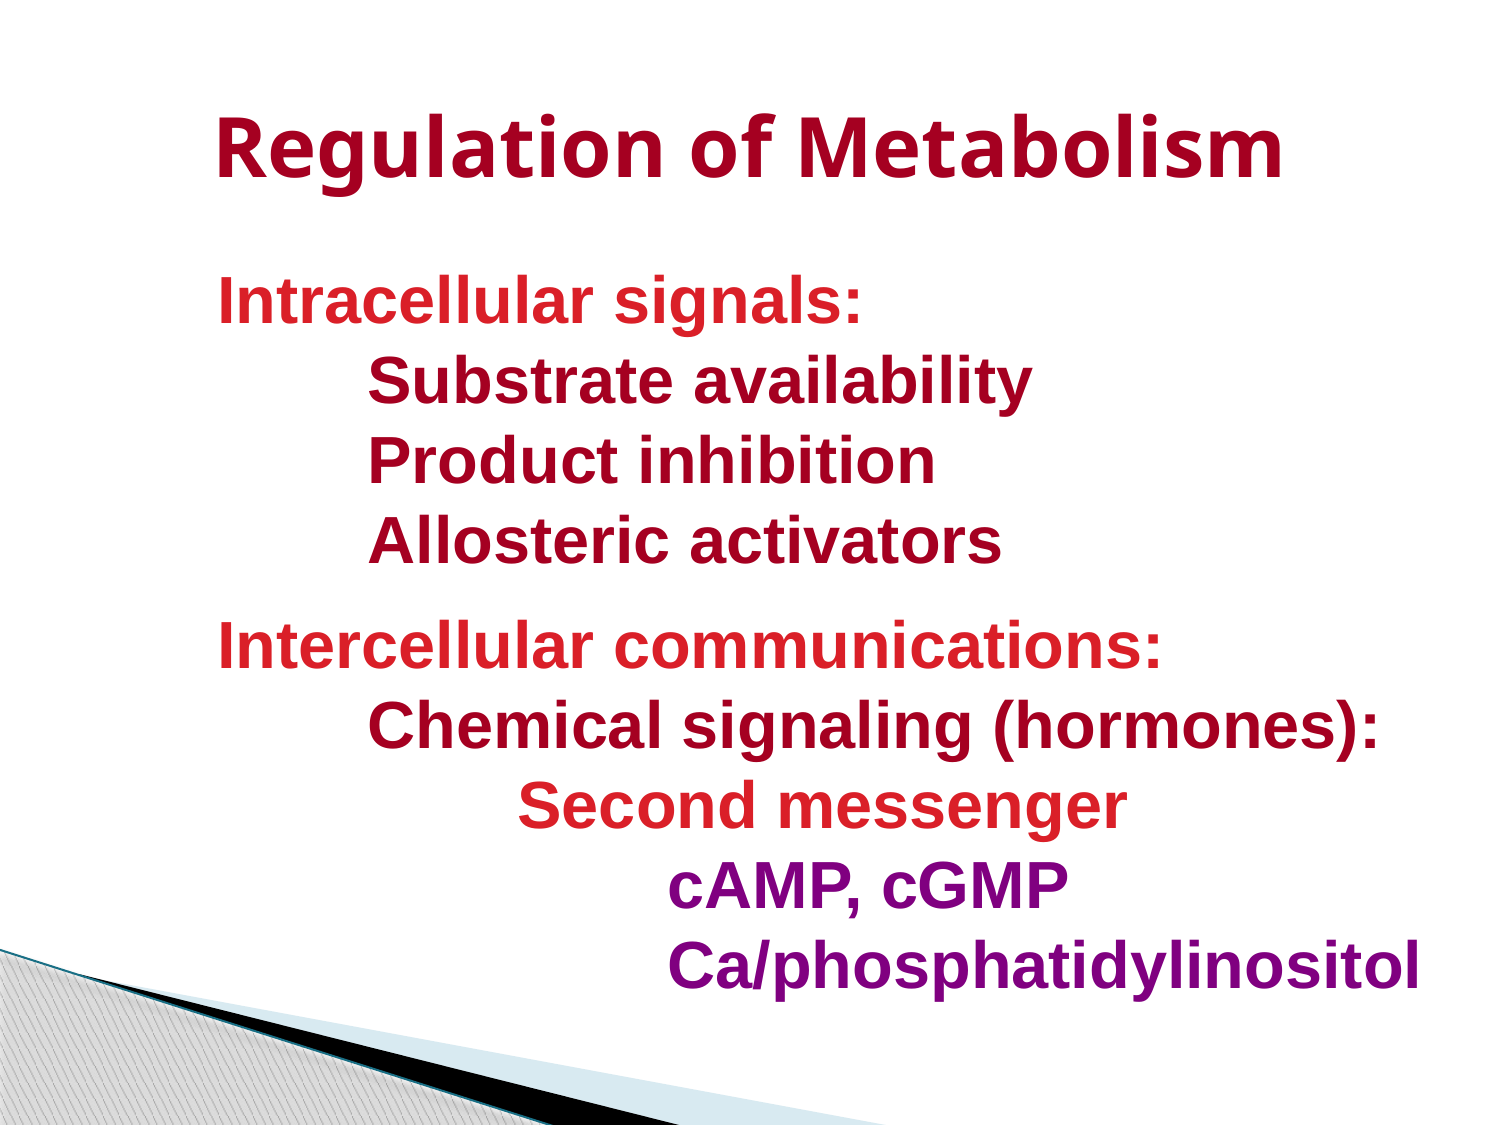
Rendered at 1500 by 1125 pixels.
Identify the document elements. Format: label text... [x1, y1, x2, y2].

title Regulation of Metabolism [62, 62, 1438, 225]
text_box Intracellular signals: Substrate availability Product inhibition Allosteric activators Intercellular communications: Chemical signaling (hormones): Second messenger cAMP, cGMP Ca/phosphatidylinositol [202, 249, 1438, 1010]
